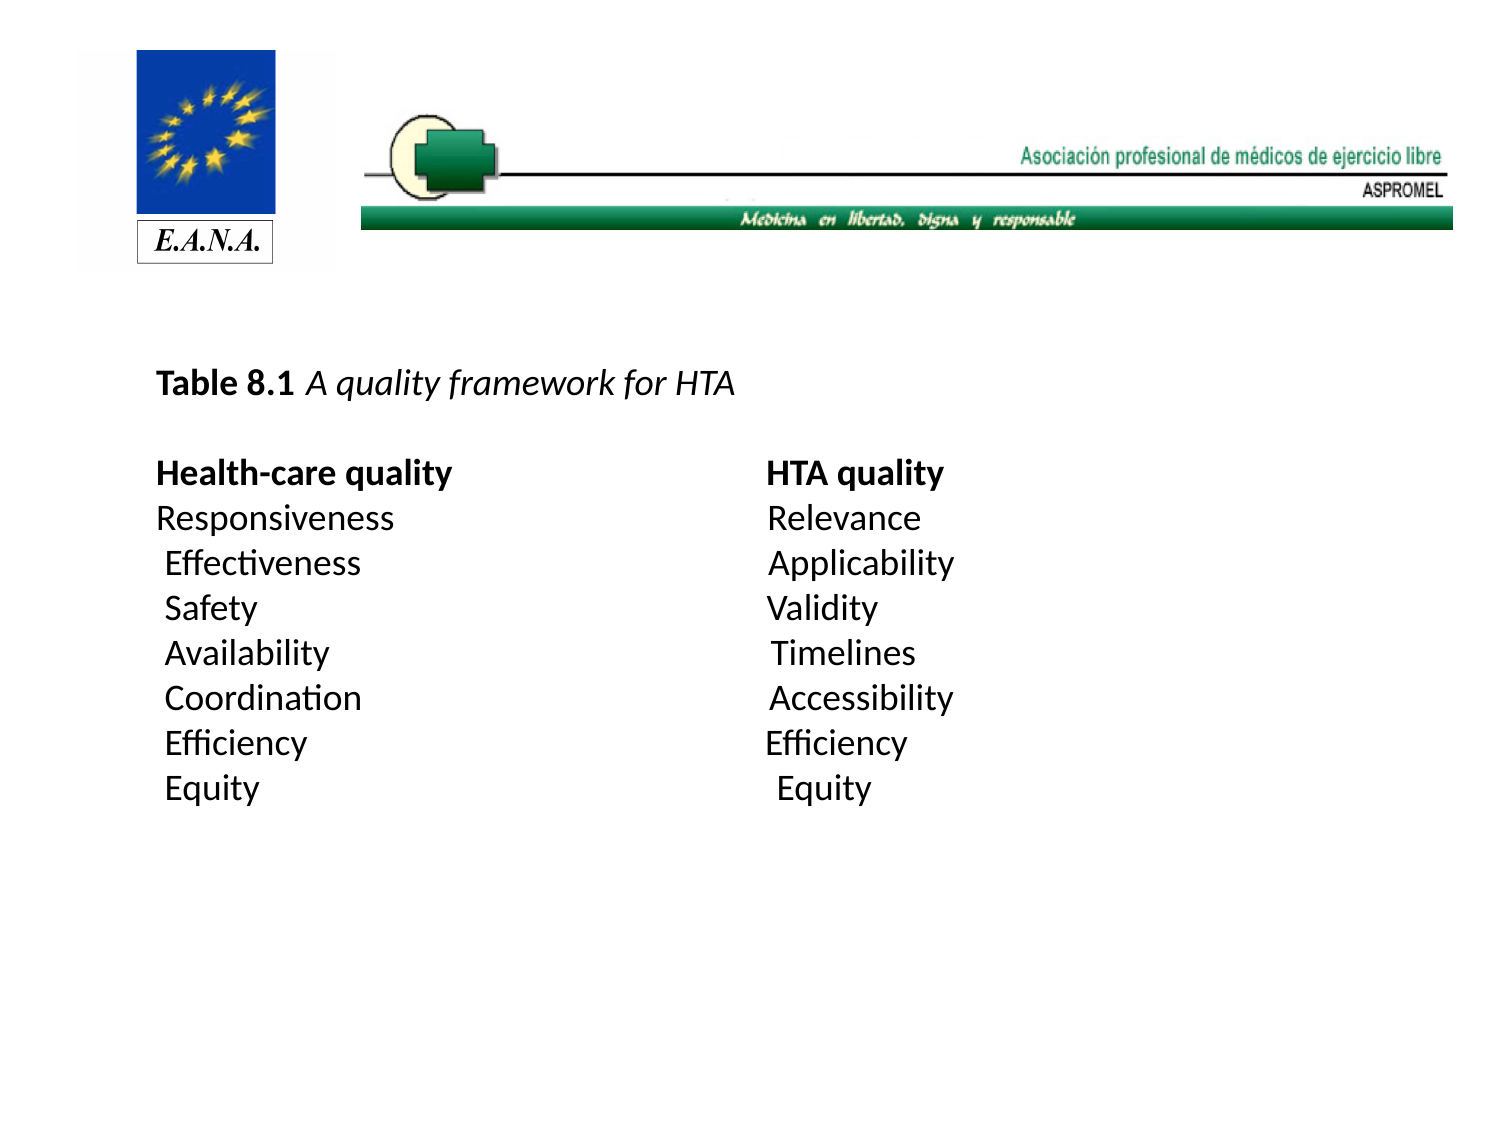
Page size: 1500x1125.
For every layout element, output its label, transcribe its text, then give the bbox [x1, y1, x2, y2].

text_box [361, 108, 1453, 230]
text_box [75, 220, 336, 274]
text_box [75, 50, 336, 219]
text_box Table 8.1 A quality framework for HTA Health-care quality HTA quality Responsiveness Relevance Effectiveness Applicability Safety Validity Availability Timelines Coordination Accessibility Efficiency Efficiency Equity Equity [141, 350, 1453, 906]
